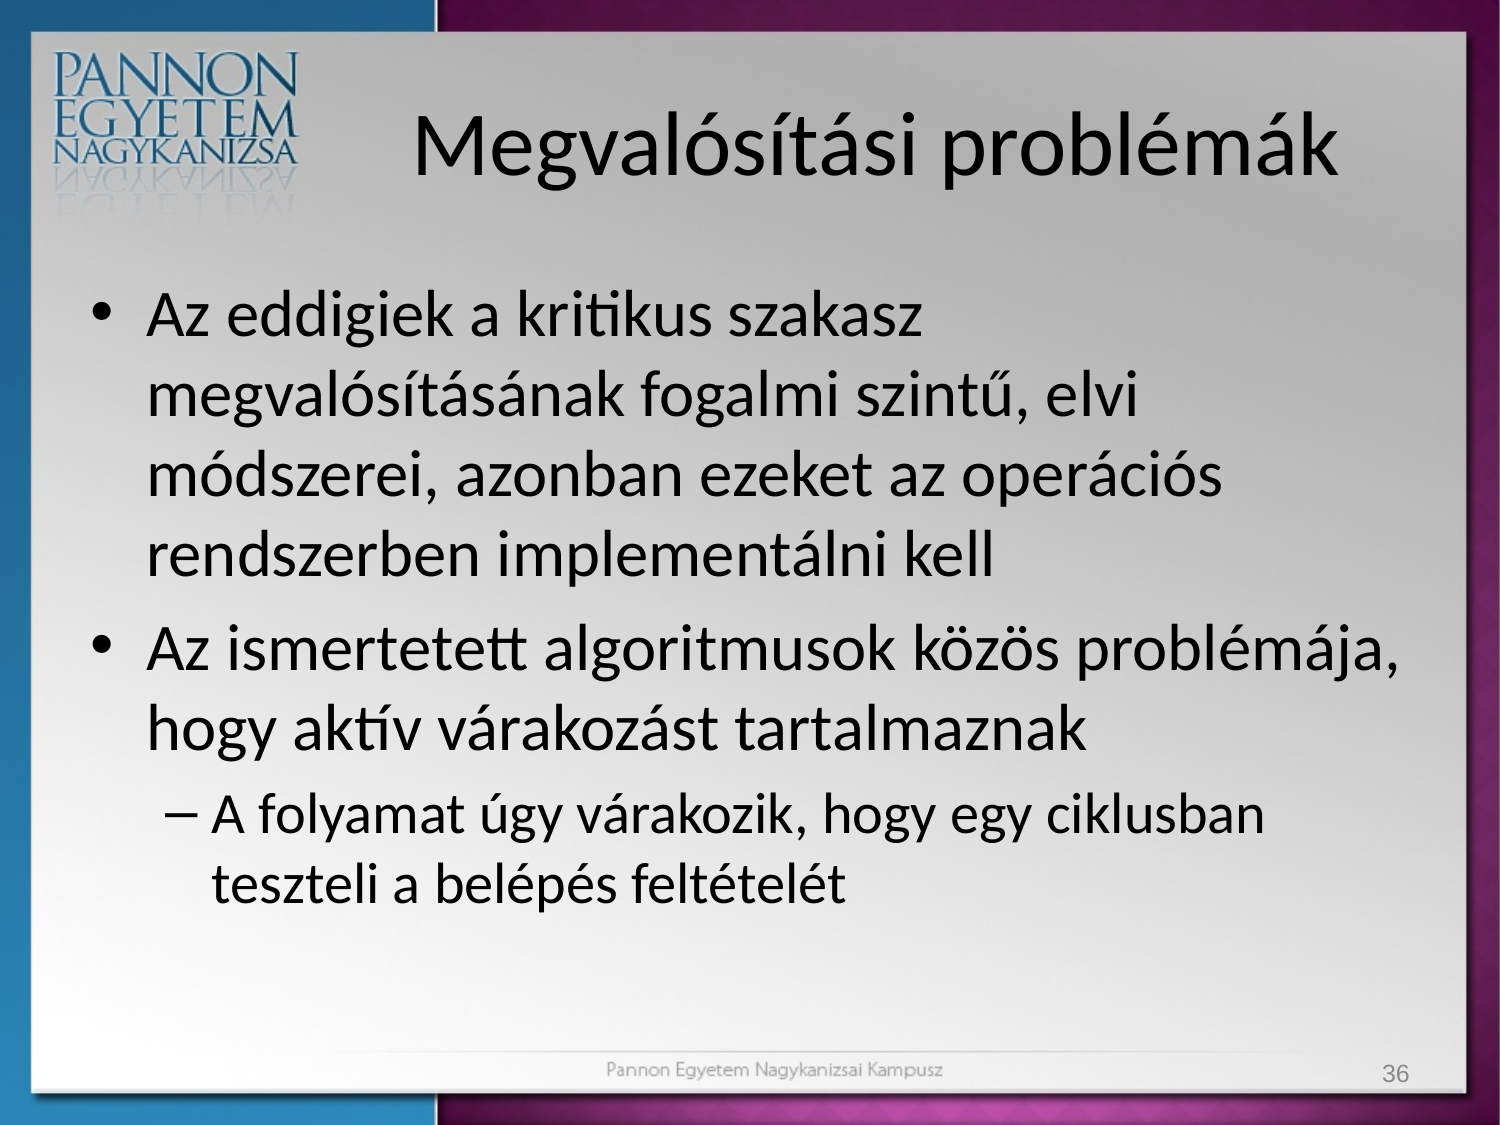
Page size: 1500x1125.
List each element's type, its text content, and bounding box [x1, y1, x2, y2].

picture [0, 0, 1500, 1125]
list Az eddigiek a kritikus szakasz megvalósításának fogalmi szintű, elvi módszerei, azonban ezeket az operációs rendszerben implementálni kell Az ismertetett algoritmusok közös problémája, hogy aktív várakozást tartalmaznak A folyamat úgy várakozik, hogy egy ciklusban teszteli a belépés feltételét [75, 262, 1425, 1038]
slide_number 36 [1074, 1042, 1425, 1103]
title Megvalósítási problémák [328, 45, 1425, 233]
